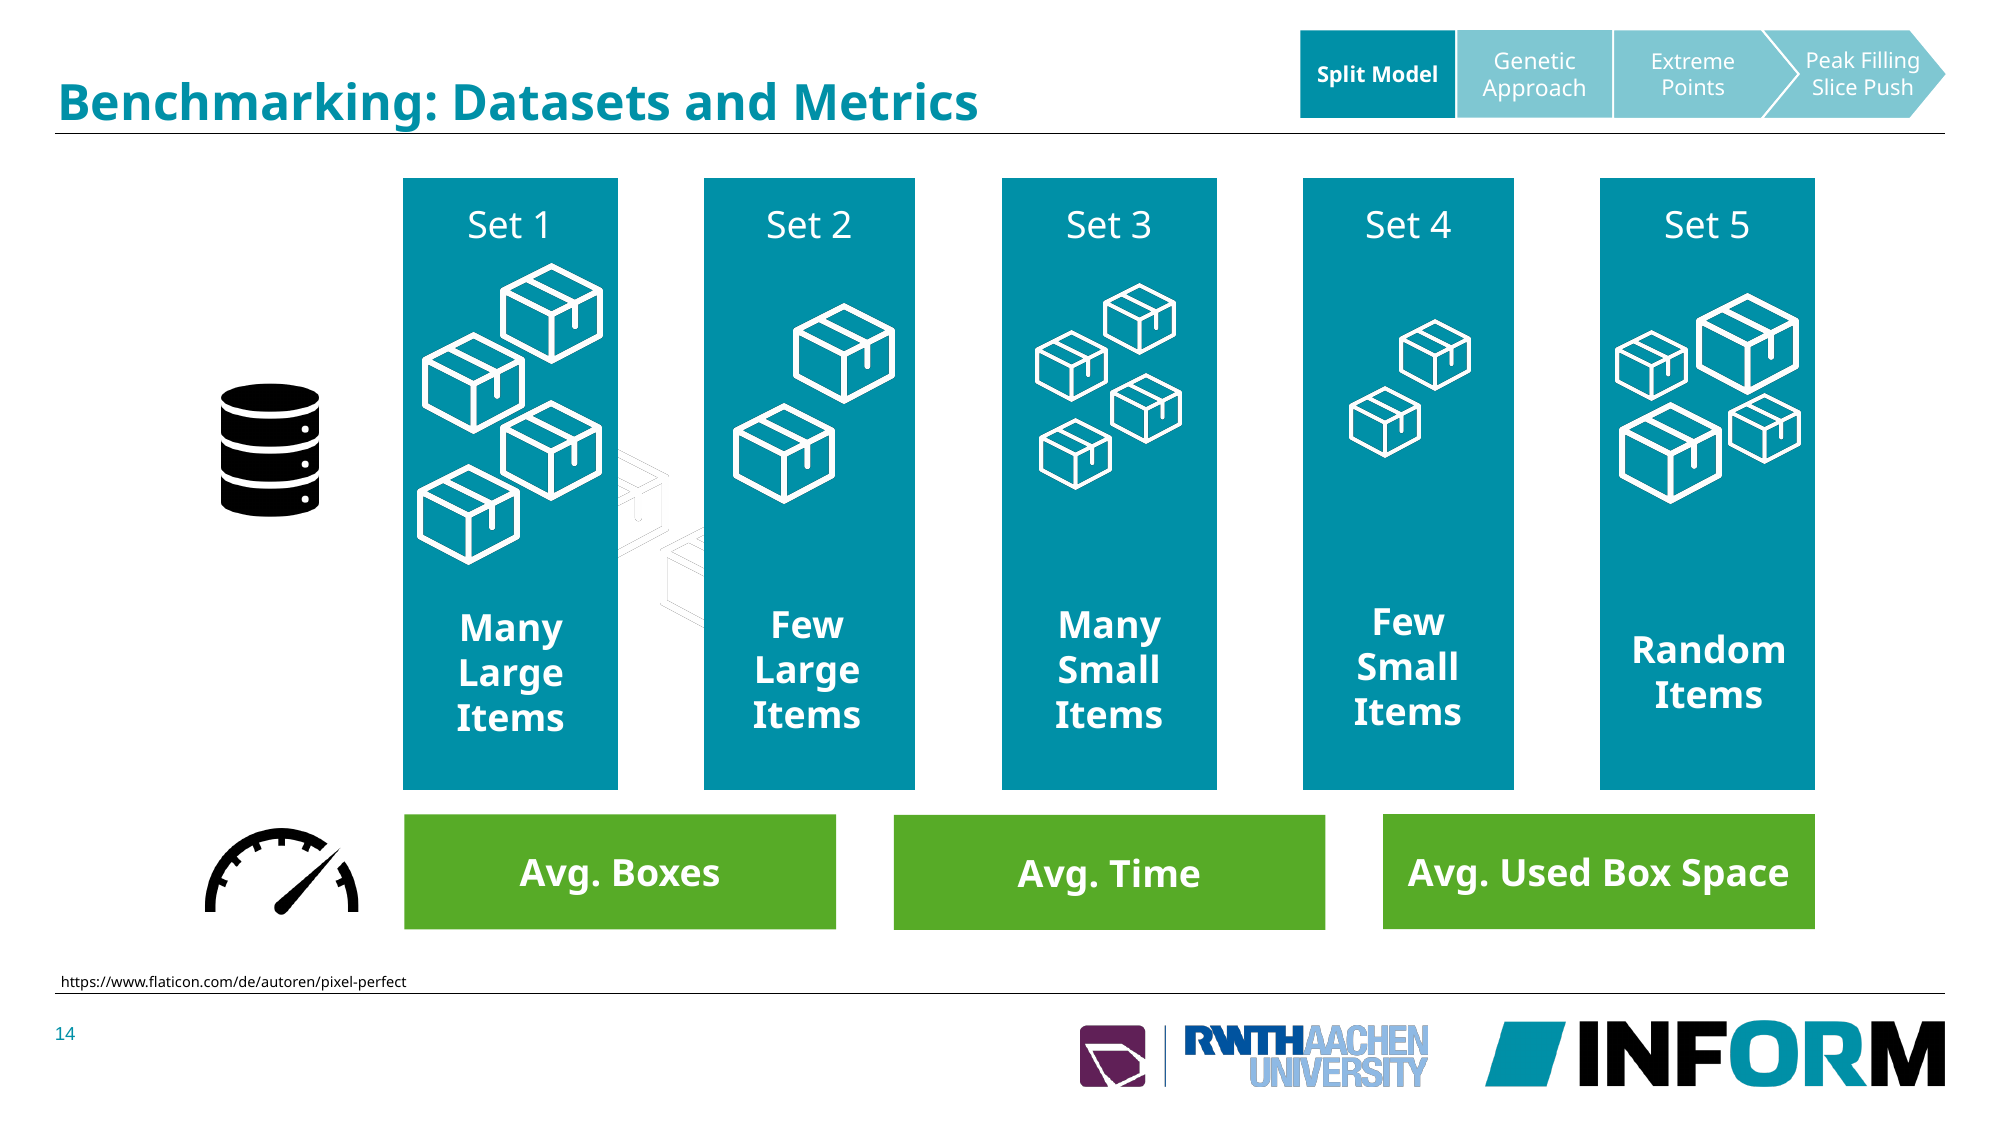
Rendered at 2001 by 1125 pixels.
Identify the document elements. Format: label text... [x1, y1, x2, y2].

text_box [1300, 29, 1948, 119]
picture [1485, 1020, 1945, 1087]
picture [1080, 1025, 1428, 1087]
title Benchmarking: Datasets and Metrics [42, 70, 1948, 143]
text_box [186, 179, 1815, 954]
text_box https://www.flaticon.com/de/autoren/pixel-perfect [46, 965, 422, 998]
